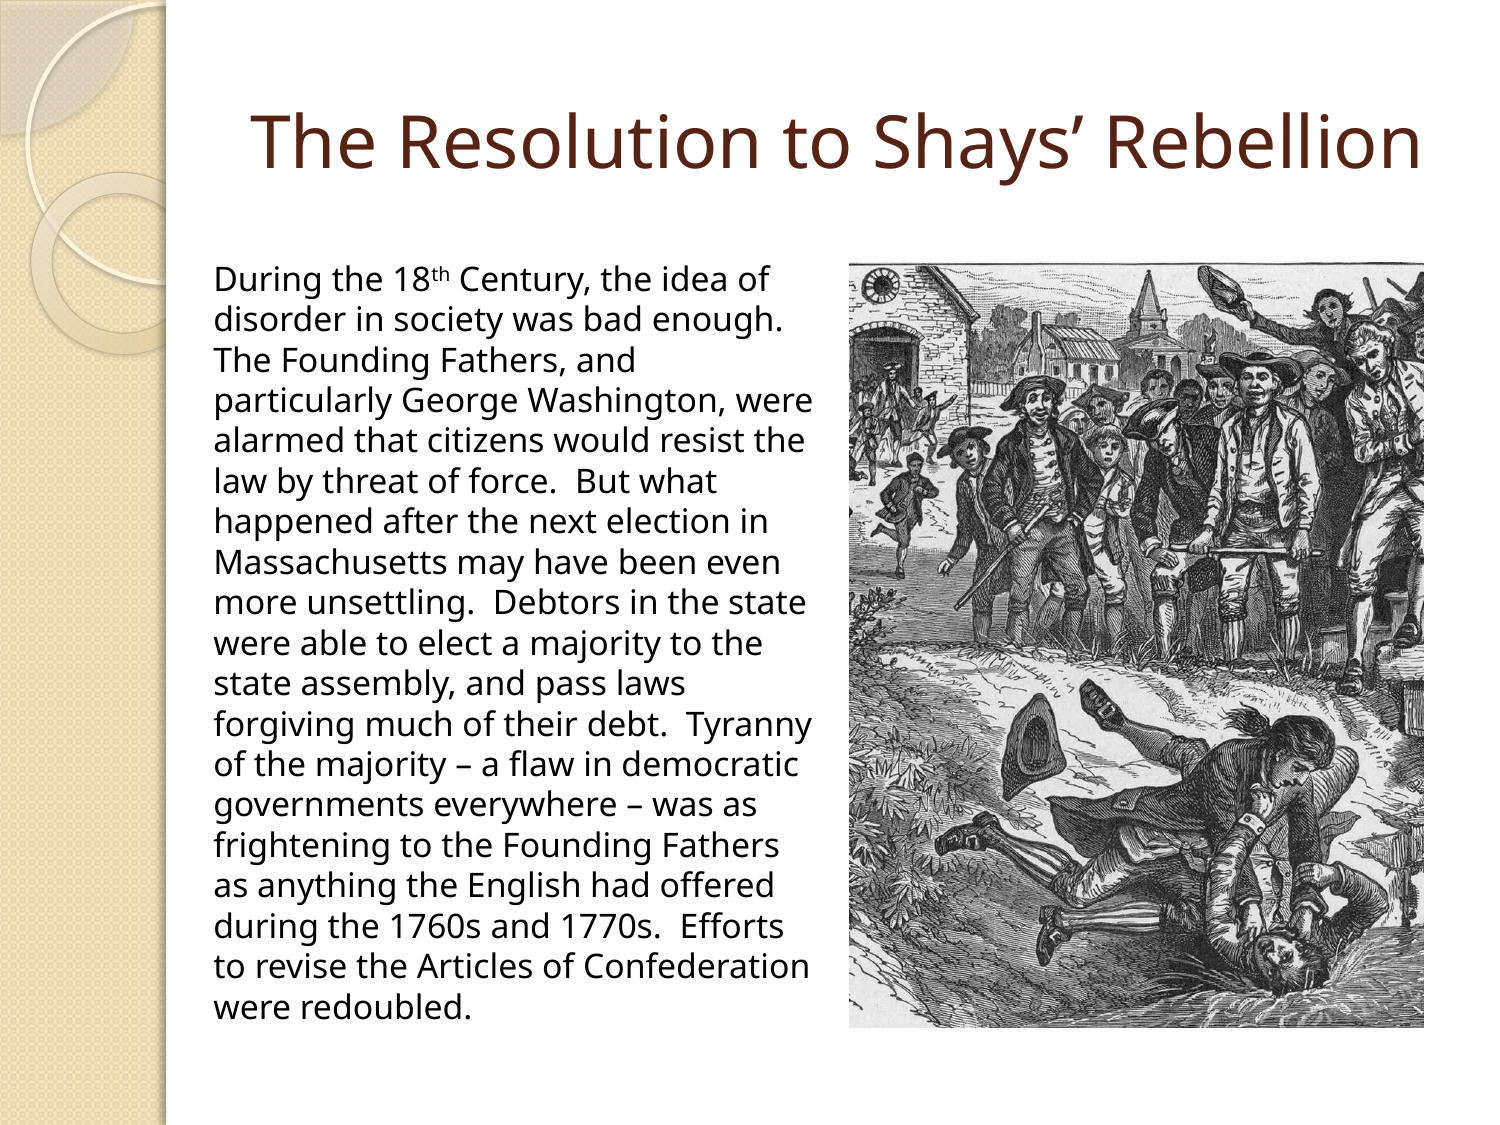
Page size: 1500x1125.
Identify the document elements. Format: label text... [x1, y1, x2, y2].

title The Resolution to Shays’ Rebellion [235, 45, 1466, 233]
list During the 18th Century, the idea of disorder in society was bad enough. The Founding Fathers, and particularly George Washington, were alarmed that citizens would resist the law by threat of force. But what happened after the next election in Massachusetts may have been even more unsettling. Debtors in the state were able to elect a majority to the state assembly, and pass laws forgiving much of their debt. Tyranny of the majority – a flaw in democratic governments everywhere – was as frightening to the Founding Fathers as anything the English had offered during the 1760s and 1770s. Efforts to revise the Articles of Confederation were redoubled. [187, 249, 836, 1088]
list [849, 262, 1425, 1028]
